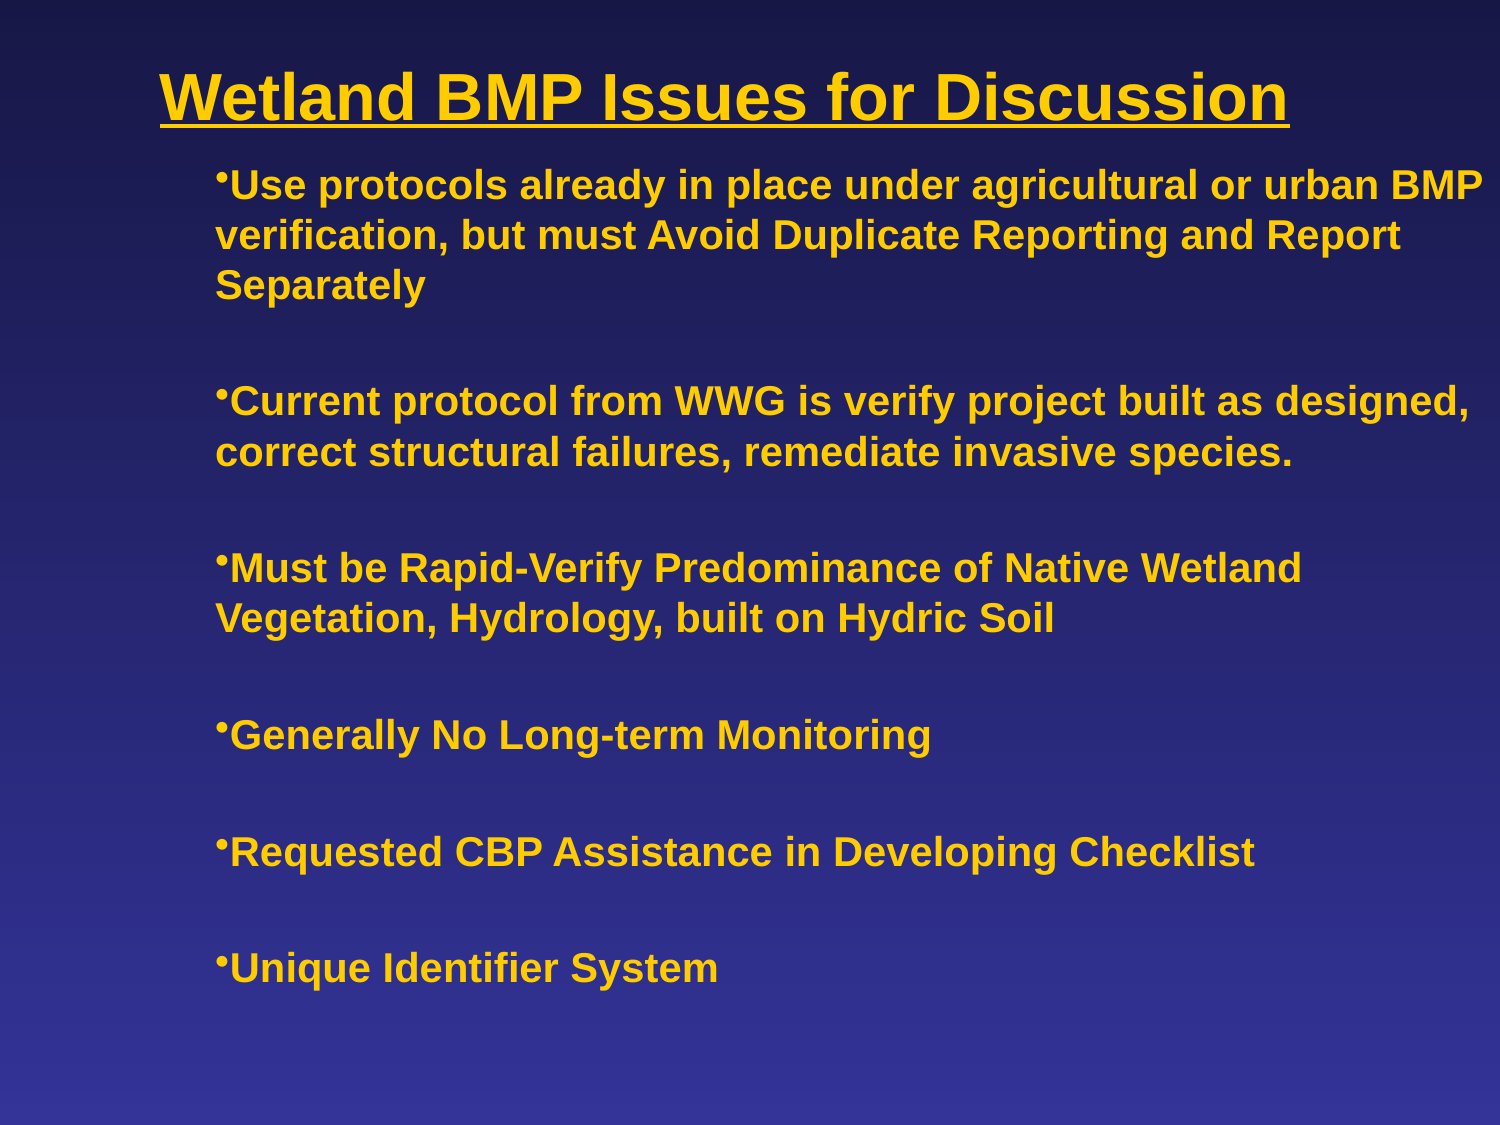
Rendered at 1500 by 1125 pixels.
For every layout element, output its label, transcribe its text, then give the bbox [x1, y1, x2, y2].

title Wetland BMP Issues for Discussion [87, 37, 1363, 149]
subtitle Use protocols already in place under agricultural or urban BMP verification, but must Avoid Duplicate Reporting and Report Separately Current protocol from WWG is verify project built as designed, correct structural failures, remediate invasive species. Must be Rapid-Verify Predominance of Native Wetland Vegetation, Hydrology, built on Hydric Soil Generally No Long-term Monitoring Requested CBP Assistance in Developing Checklist Unique Identifier System [49, 149, 1500, 1125]
